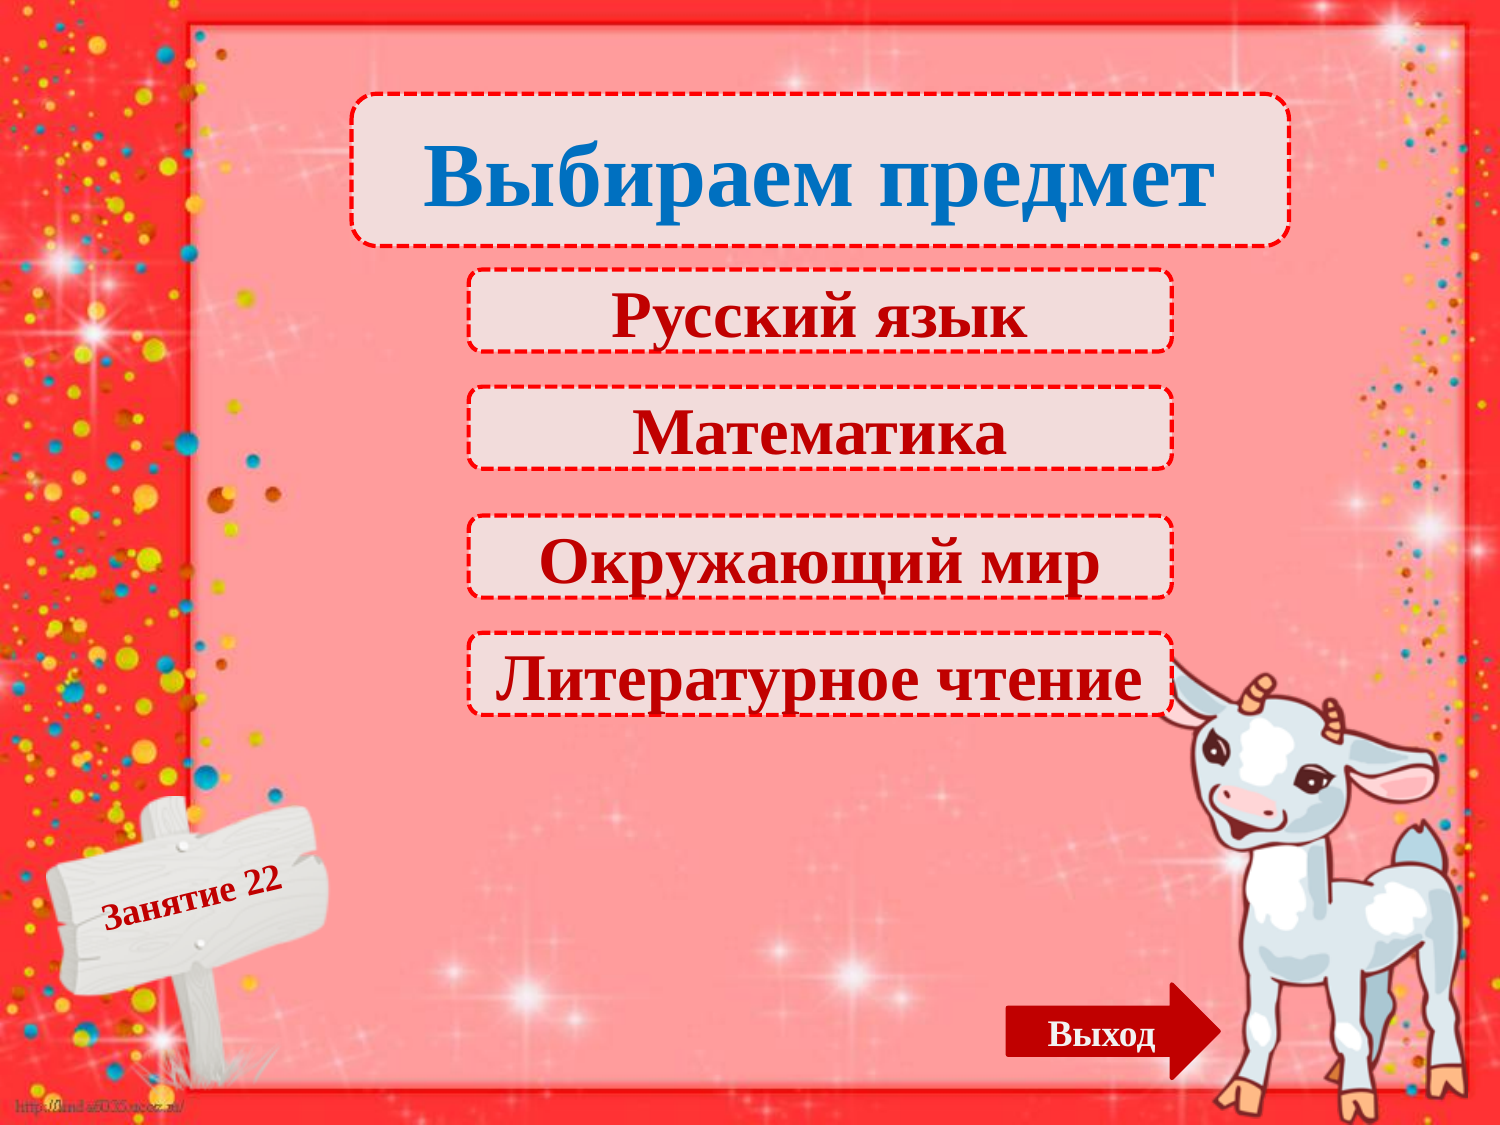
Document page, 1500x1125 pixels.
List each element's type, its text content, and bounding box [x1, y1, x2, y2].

text_box Выход [1005, 982, 1221, 1081]
text_box Выбираем предмет [349, 91, 1292, 249]
text_box Окружающий мир [466, 513, 1174, 600]
text_box Математика [466, 384, 1174, 471]
text_box Литературное чтение [466, 630, 1174, 717]
text_box Русский язык [466, 267, 1174, 354]
picture [0, 0, 1500, 1125]
